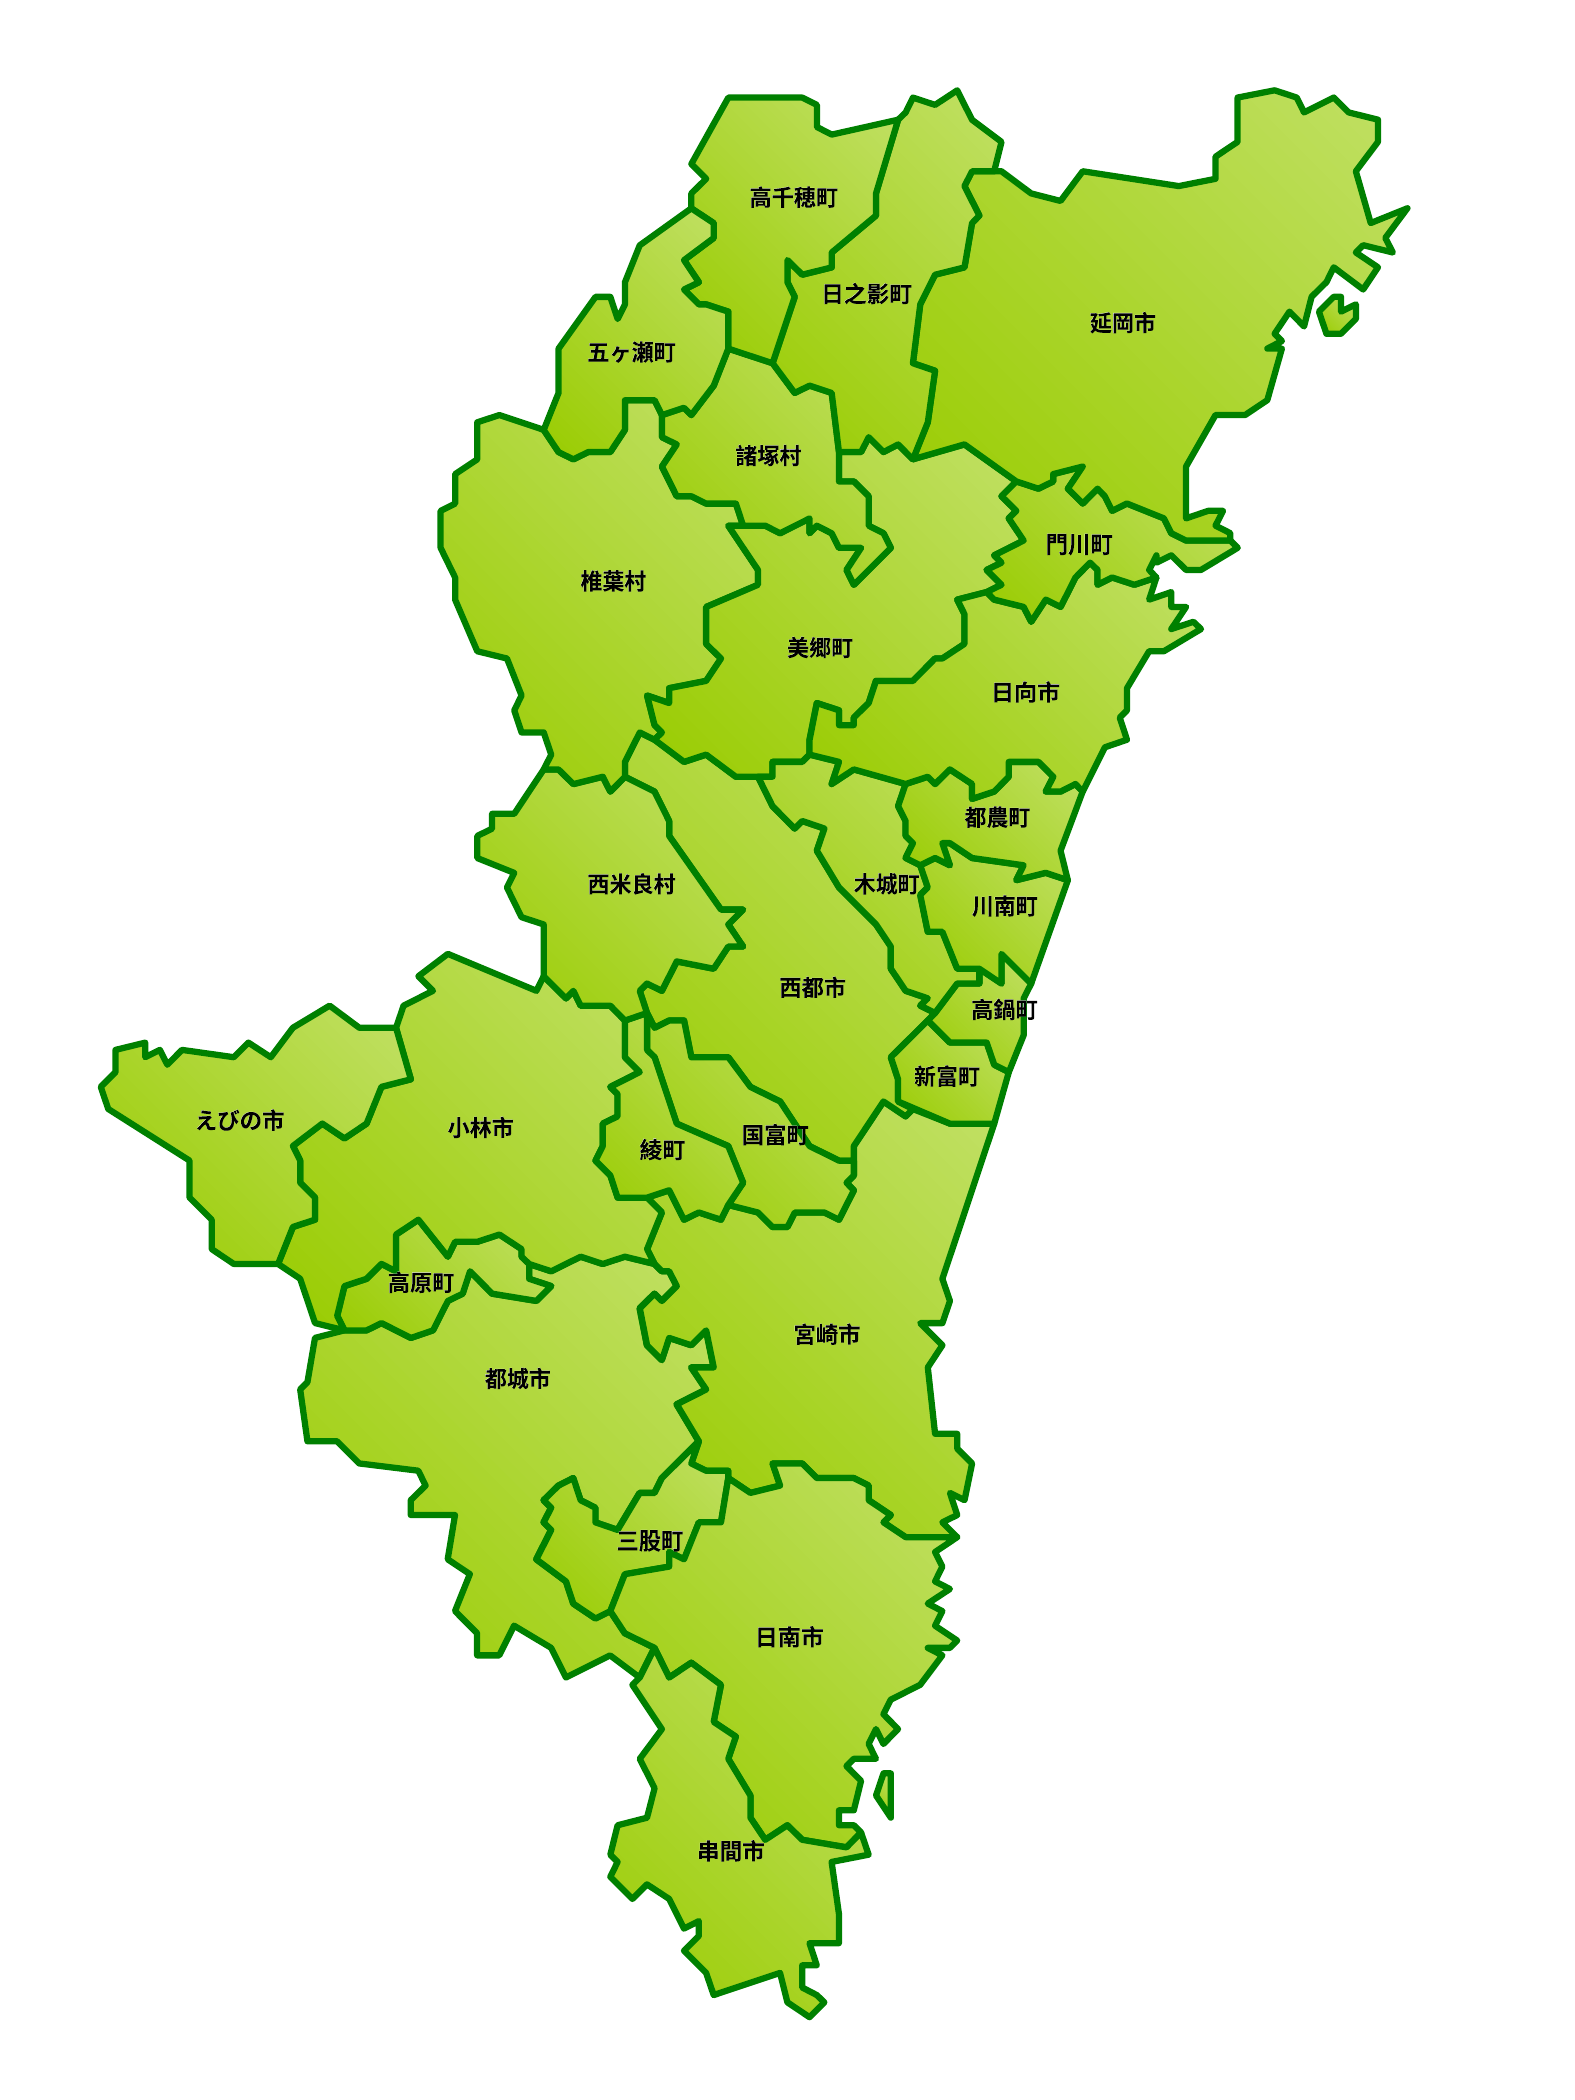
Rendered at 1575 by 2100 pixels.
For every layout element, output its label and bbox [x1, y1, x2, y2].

text_box [1046, 533, 1113, 556]
text_box [914, 1064, 980, 1088]
text_box [588, 340, 676, 364]
text_box [617, 1529, 683, 1552]
text_box [964, 805, 1030, 829]
text_box [824, 282, 912, 305]
text_box [993, 680, 1060, 703]
text_box [588, 872, 676, 895]
text_box [853, 872, 920, 895]
text_box [971, 894, 1038, 918]
text_box [196, 1108, 285, 1132]
text_box [787, 636, 853, 659]
text_box [698, 1839, 765, 1862]
text_box [1089, 311, 1156, 334]
text_box [794, 1322, 860, 1346]
text_box [388, 1271, 455, 1294]
text_box [735, 444, 802, 467]
text_box [484, 1367, 551, 1390]
text_box [639, 1138, 686, 1161]
text_box [447, 1116, 514, 1139]
text_box [750, 185, 838, 209]
text_box [779, 975, 846, 999]
text_box [100, 90, 1408, 2018]
text_box [971, 998, 1038, 1021]
text_box [580, 569, 646, 593]
text_box [757, 1625, 824, 1648]
text_box [742, 1123, 809, 1146]
